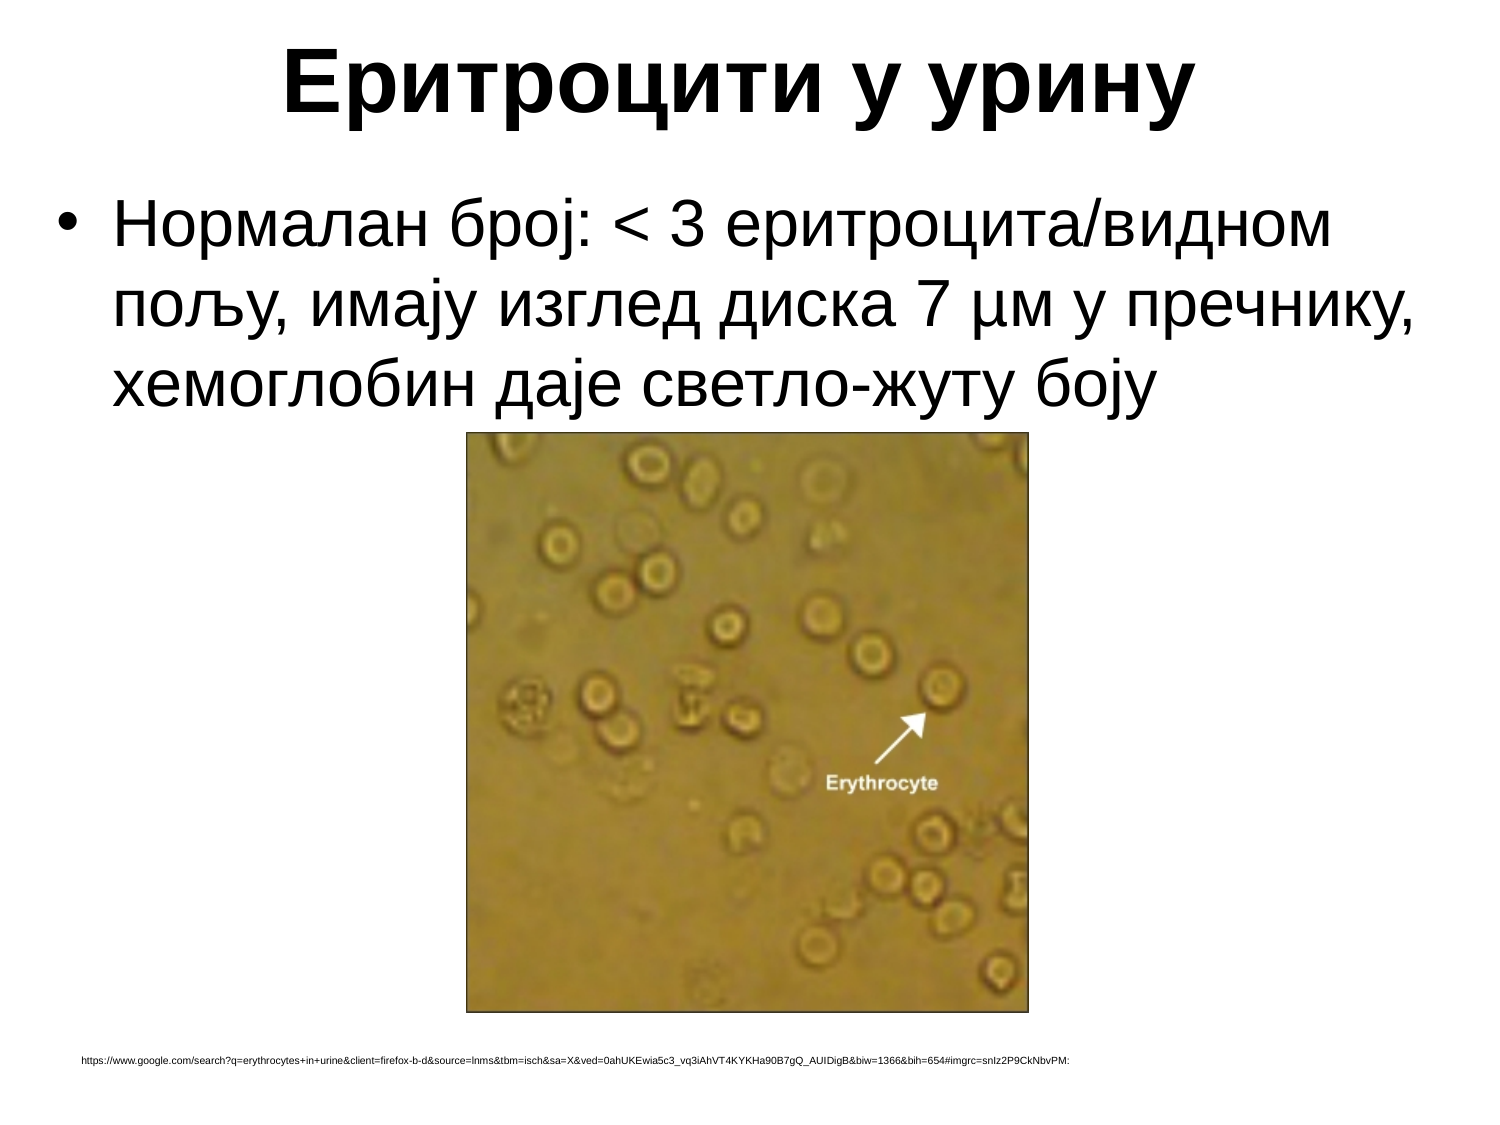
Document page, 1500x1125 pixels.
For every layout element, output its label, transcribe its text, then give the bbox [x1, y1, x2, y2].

list Нормалан број: < 3 еритроцита/видном пољу, имају изглед диска 7 µм у пречнику, хемоглобин даје светло-жуту боју [41, 172, 1447, 1094]
title Еритроцити у урину [64, 0, 1415, 152]
picture [466, 432, 1030, 1013]
text_box https://www.google.com/search?q=erythrocytes+in+urine&client=firefox-b-d&source=lnms&tbm=isch&sa=X&ved=0ahUKEwia5c3_vq3iAhVT4KYKHa90B7gQ_AUIDigB&biw=1366&bih=654#imgrc=snIz2P9CkNbvPM: [66, 1046, 1088, 1074]
